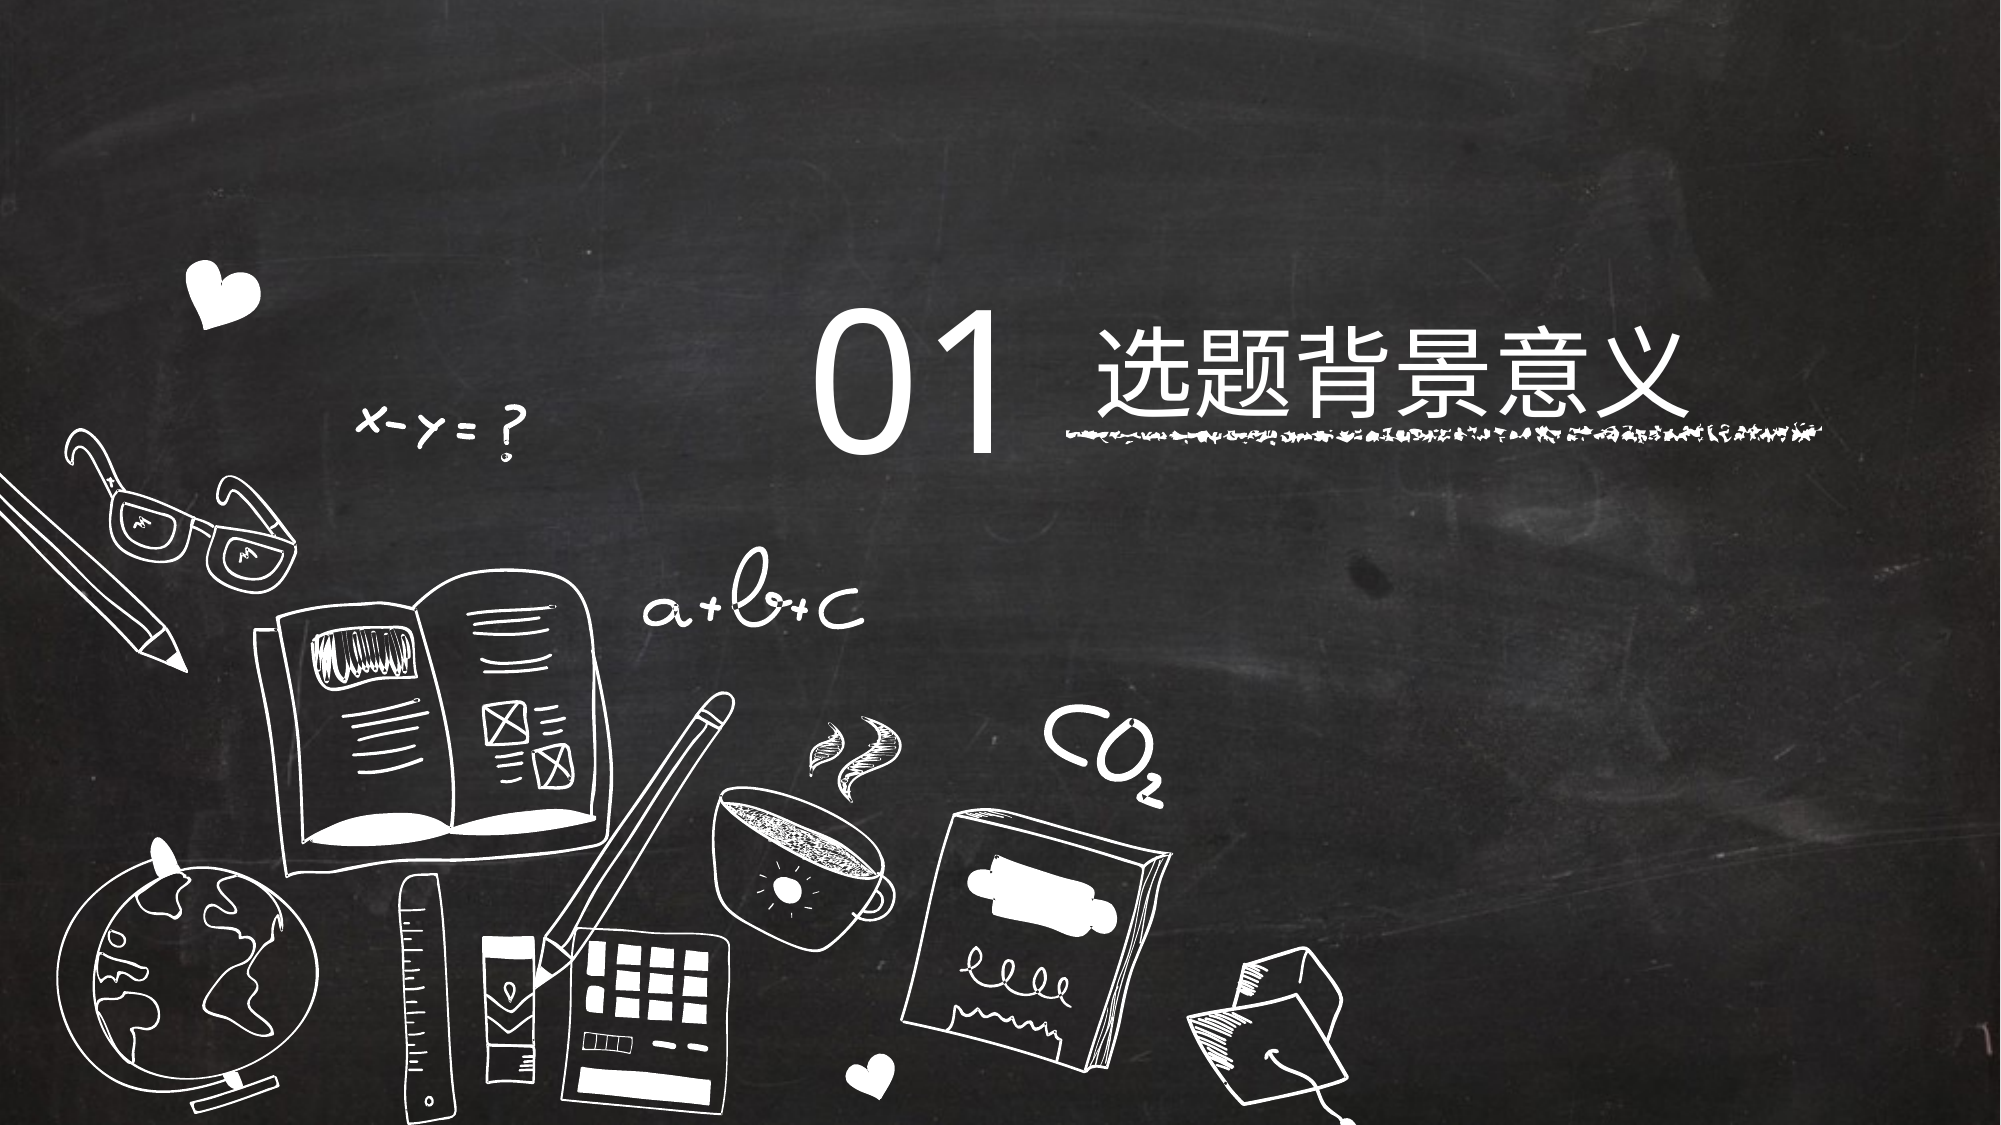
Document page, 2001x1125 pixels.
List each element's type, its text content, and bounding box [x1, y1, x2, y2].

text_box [225, 543, 1185, 1043]
picture [0, 0, 2001, 1125]
text_box 01 [791, 246, 1074, 501]
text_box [1066, 419, 1822, 446]
text_box 选题背景意义 [1078, 302, 1838, 438]
